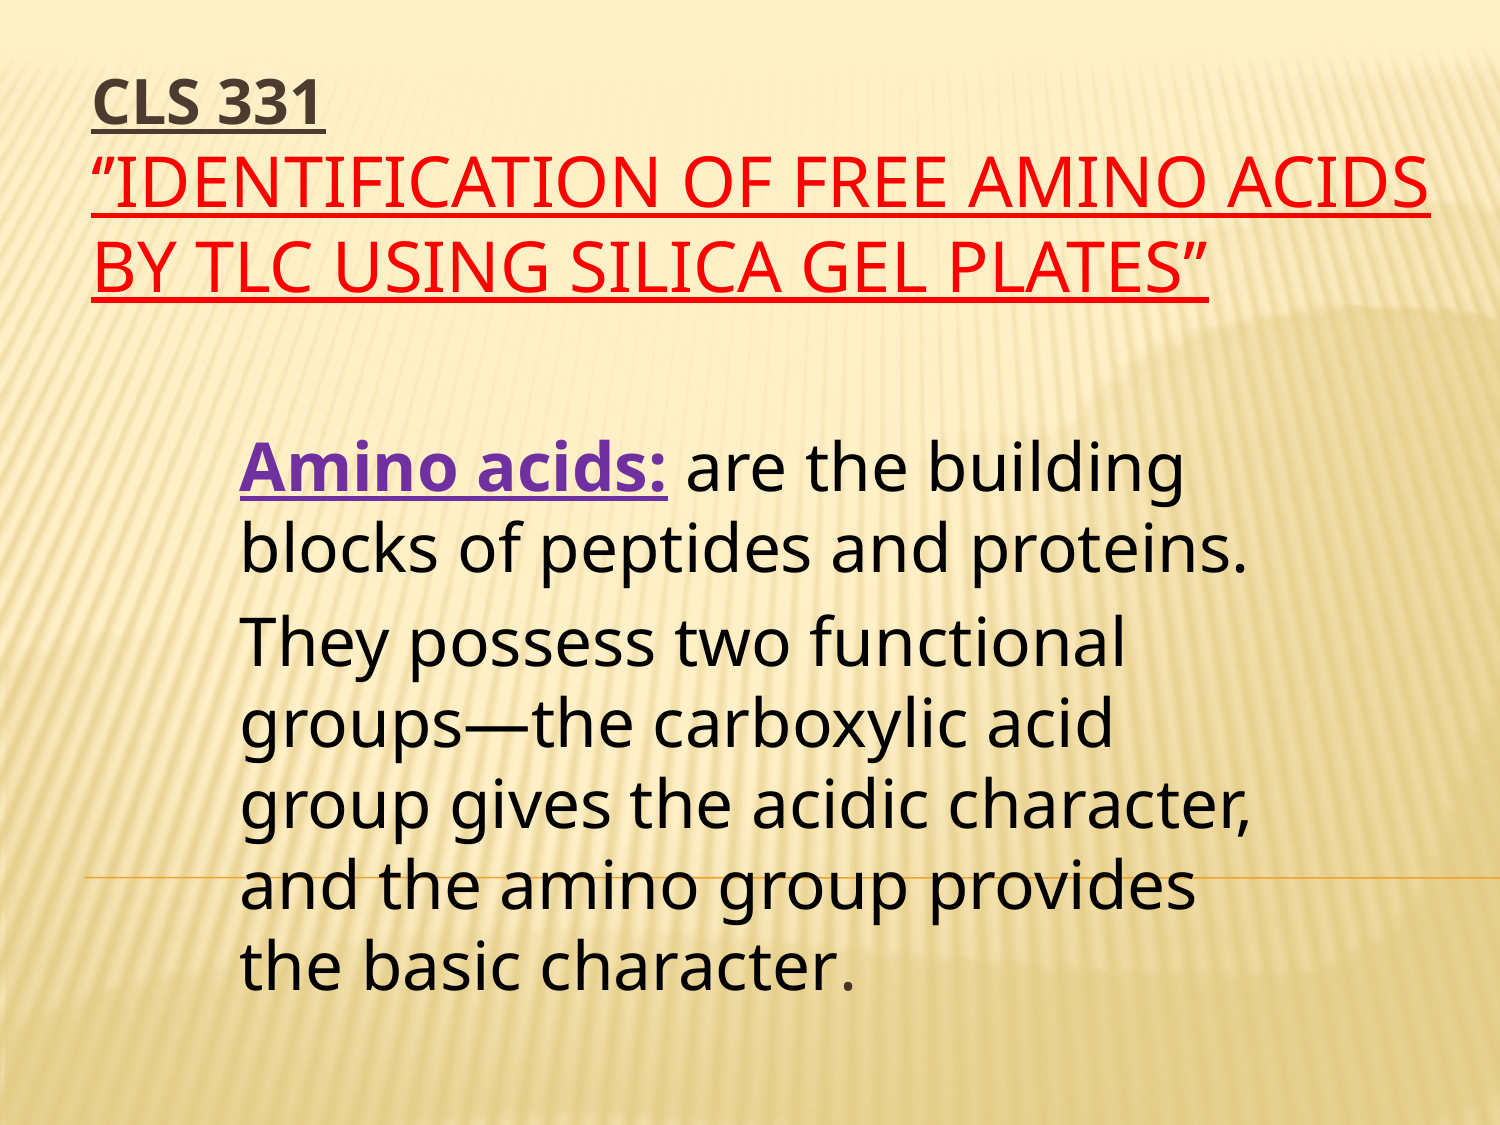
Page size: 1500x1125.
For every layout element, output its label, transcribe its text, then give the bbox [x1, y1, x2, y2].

subtitle Amino acids: are the building blocks of peptides and proteins. They possess two functional groups—the carboxylic acid group gives the acidic character, and the amino group provides the basic character. [225, 361, 1275, 1012]
title CLS 331 ‘’Identification of free amino acids by TLC using silica gel plates’’ [76, 54, 1447, 339]
